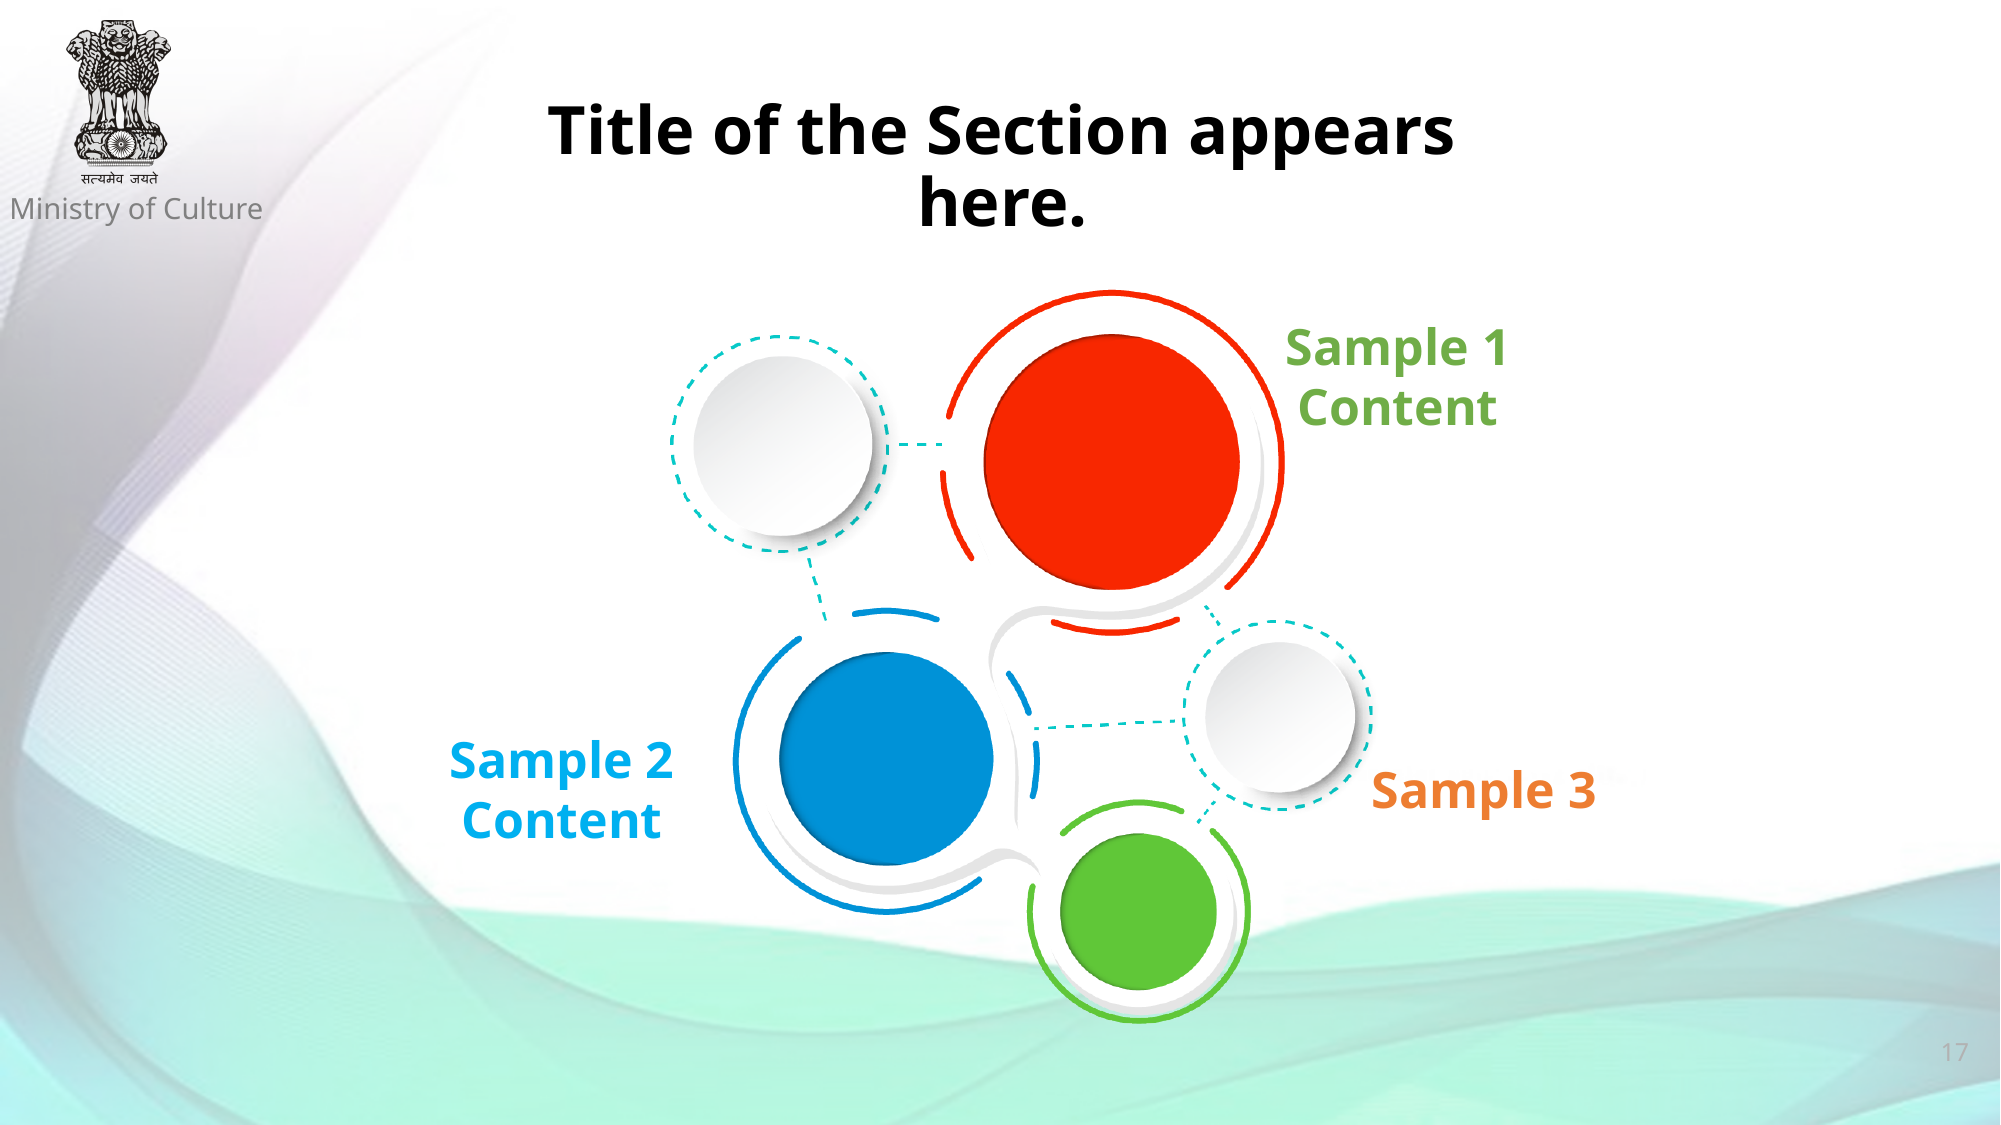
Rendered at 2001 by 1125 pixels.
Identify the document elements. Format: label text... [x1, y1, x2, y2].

text_box Sample 1 Content [1379, 307, 1635, 443]
picture [66, 20, 171, 184]
slide_number 17 [1534, 1023, 1985, 1084]
text_box Sample 2 Content [289, 721, 670, 857]
picture [670, 289, 1379, 1024]
text_box Title of the Section appears here. [491, 89, 1513, 249]
text_box Sample 3 [1379, 751, 1721, 907]
